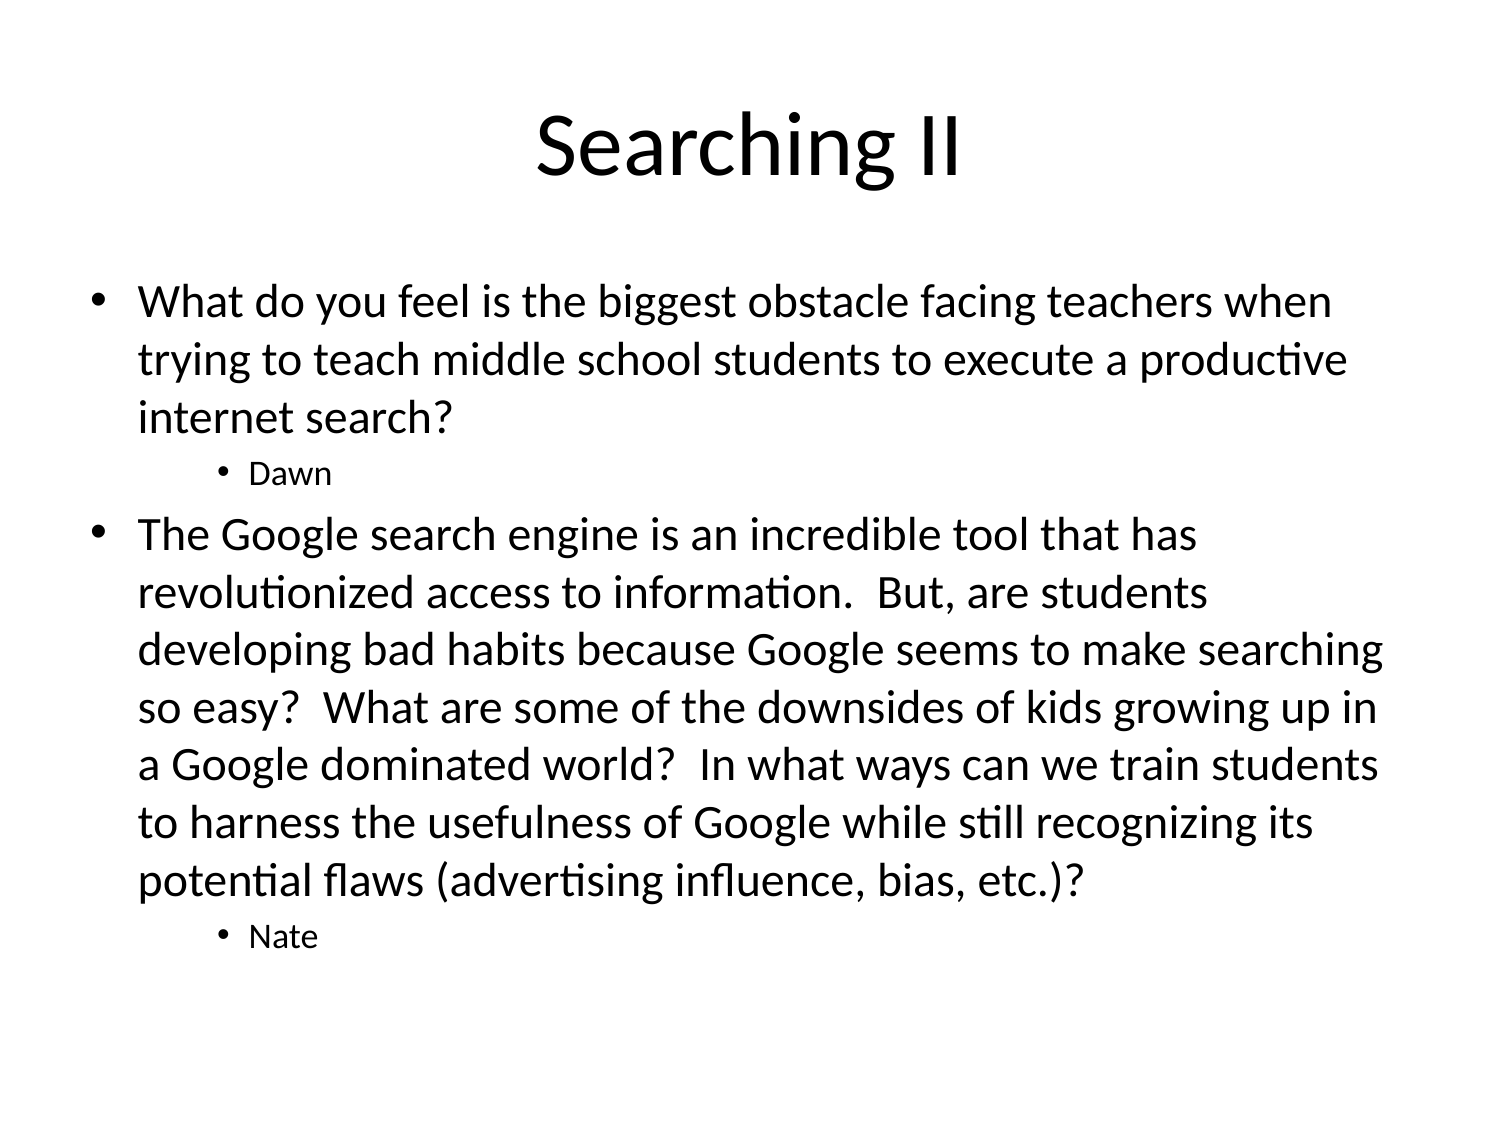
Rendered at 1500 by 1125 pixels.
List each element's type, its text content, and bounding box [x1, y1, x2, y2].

title Searching II [75, 45, 1425, 233]
list What do you feel is the biggest obstacle facing teachers when trying to teach middle school students to execute a productive internet search? Dawn The Google search engine is an incredible tool that has revolutionized access to information. But, are students developing bad habits because Google seems to make searching so easy? What are some of the downsides of kids growing up in a Google dominated world? In what ways can we train students to harness the usefulness of Google while still recognizing its potential flaws (advertising influence, bias, etc.)? Nate [75, 262, 1425, 1005]
